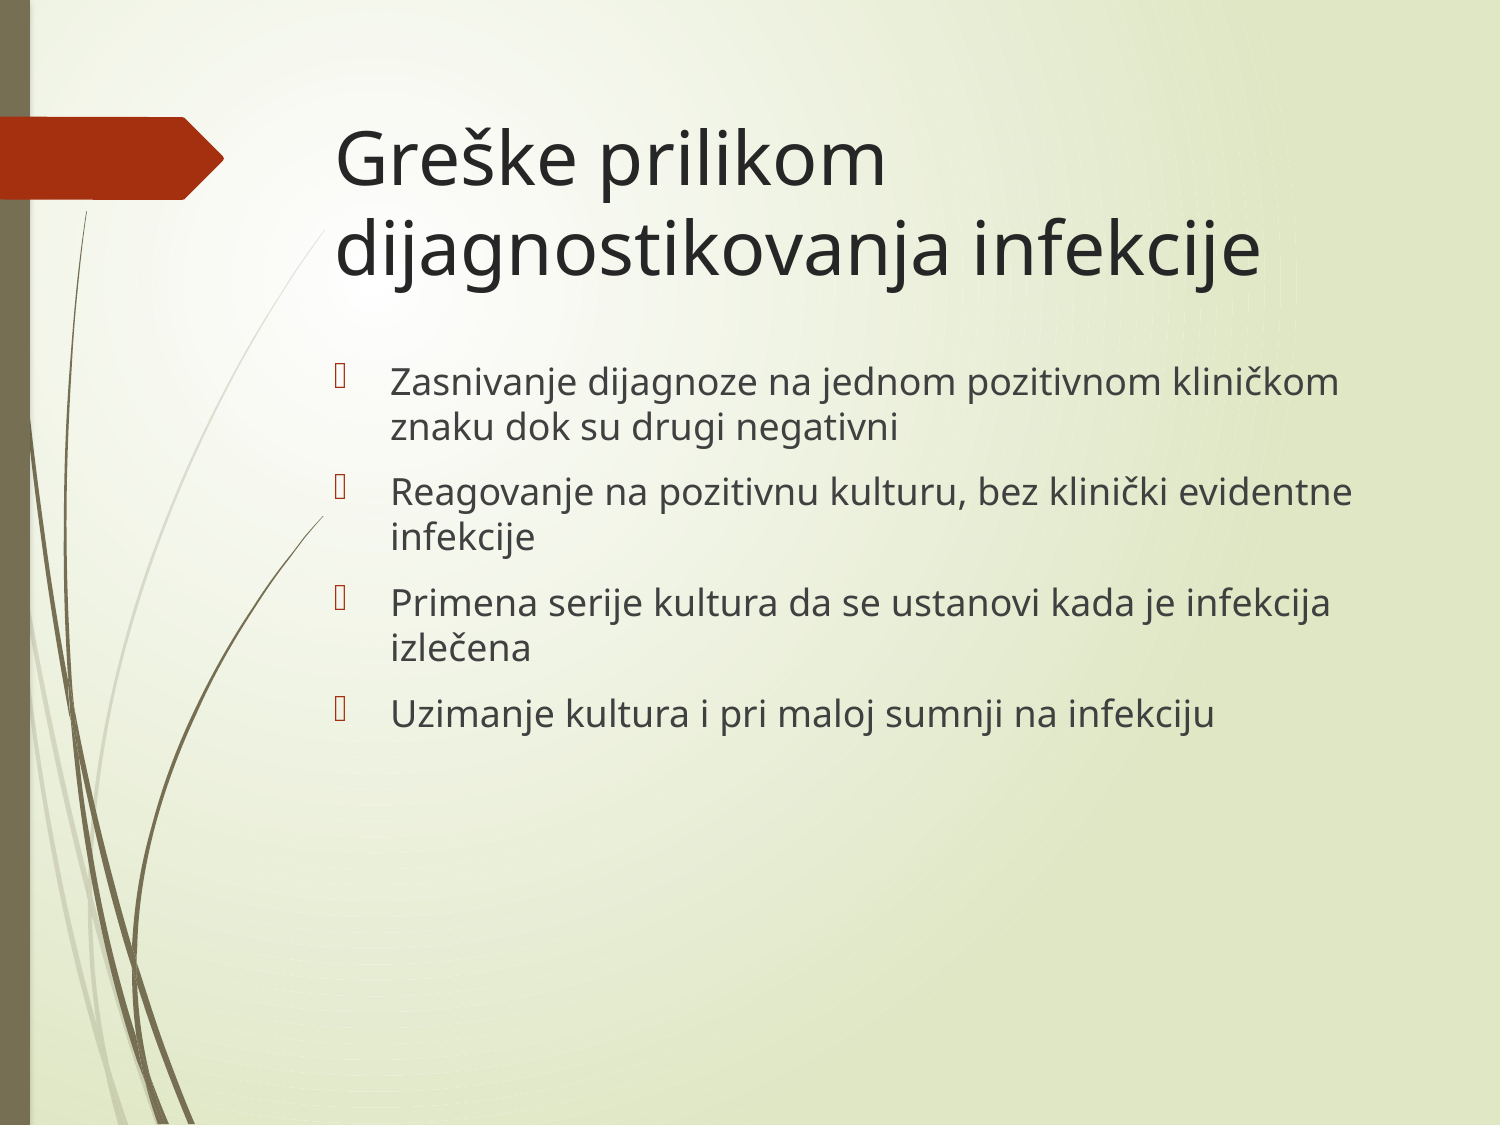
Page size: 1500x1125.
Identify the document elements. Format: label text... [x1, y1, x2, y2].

title Greške prilikom dijagnostikovanja infekcije [319, 102, 1400, 313]
list Zasnivanje dijagnoze na jednom pozitivnom kliničkom znaku dok su drugi negativni Reagovanje na pozitivnu kulturu, bez klinički evidentne infekcije Primena serije kultura da se ustanovi kada je infekcija izlečena Uzimanje kultura i pri maloj sumnji na infekciju [318, 350, 1400, 970]
